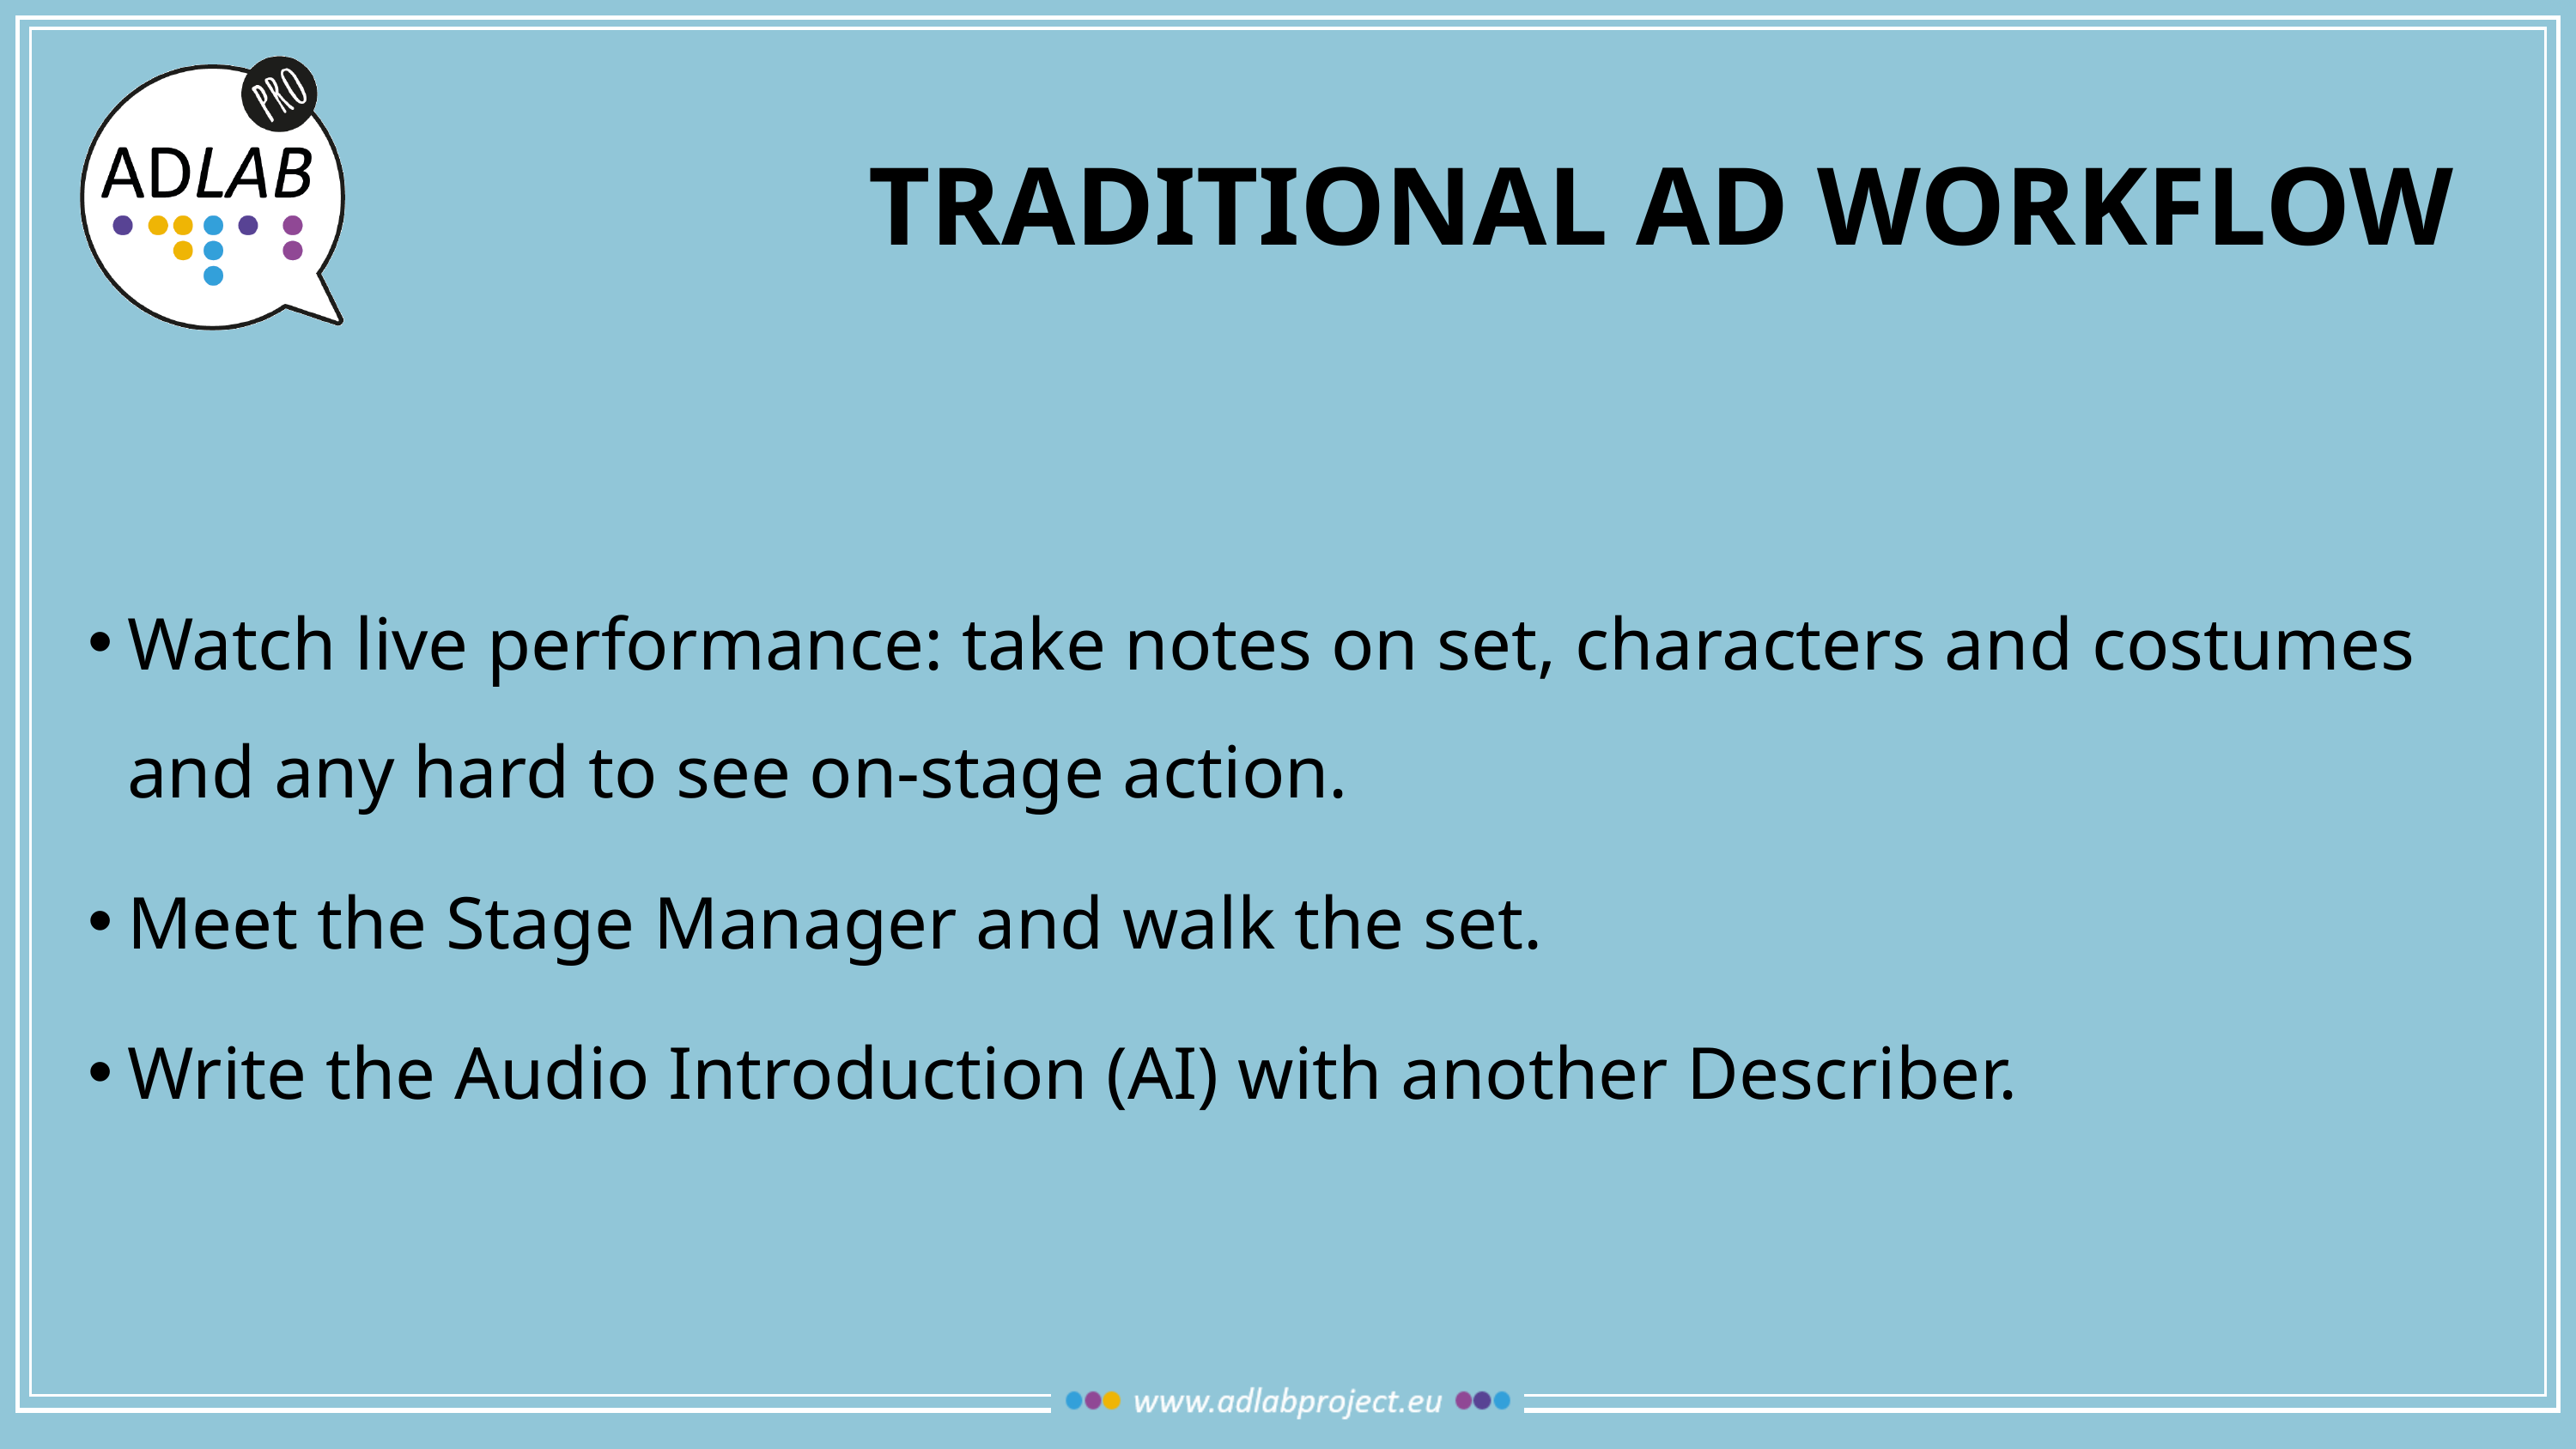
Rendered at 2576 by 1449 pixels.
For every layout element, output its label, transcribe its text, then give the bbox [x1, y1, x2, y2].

picture [1051, 1378, 1524, 1429]
list Watch live performance: take notes on set, characters and costumes and any hard to see on-stage action. Meet the Stage Manager and walk the set. Write the Audio Introduction (AI) with another Describer. [75, 440, 2501, 1213]
title Traditional ad workflow [384, 70, 2467, 351]
picture [72, 49, 353, 330]
